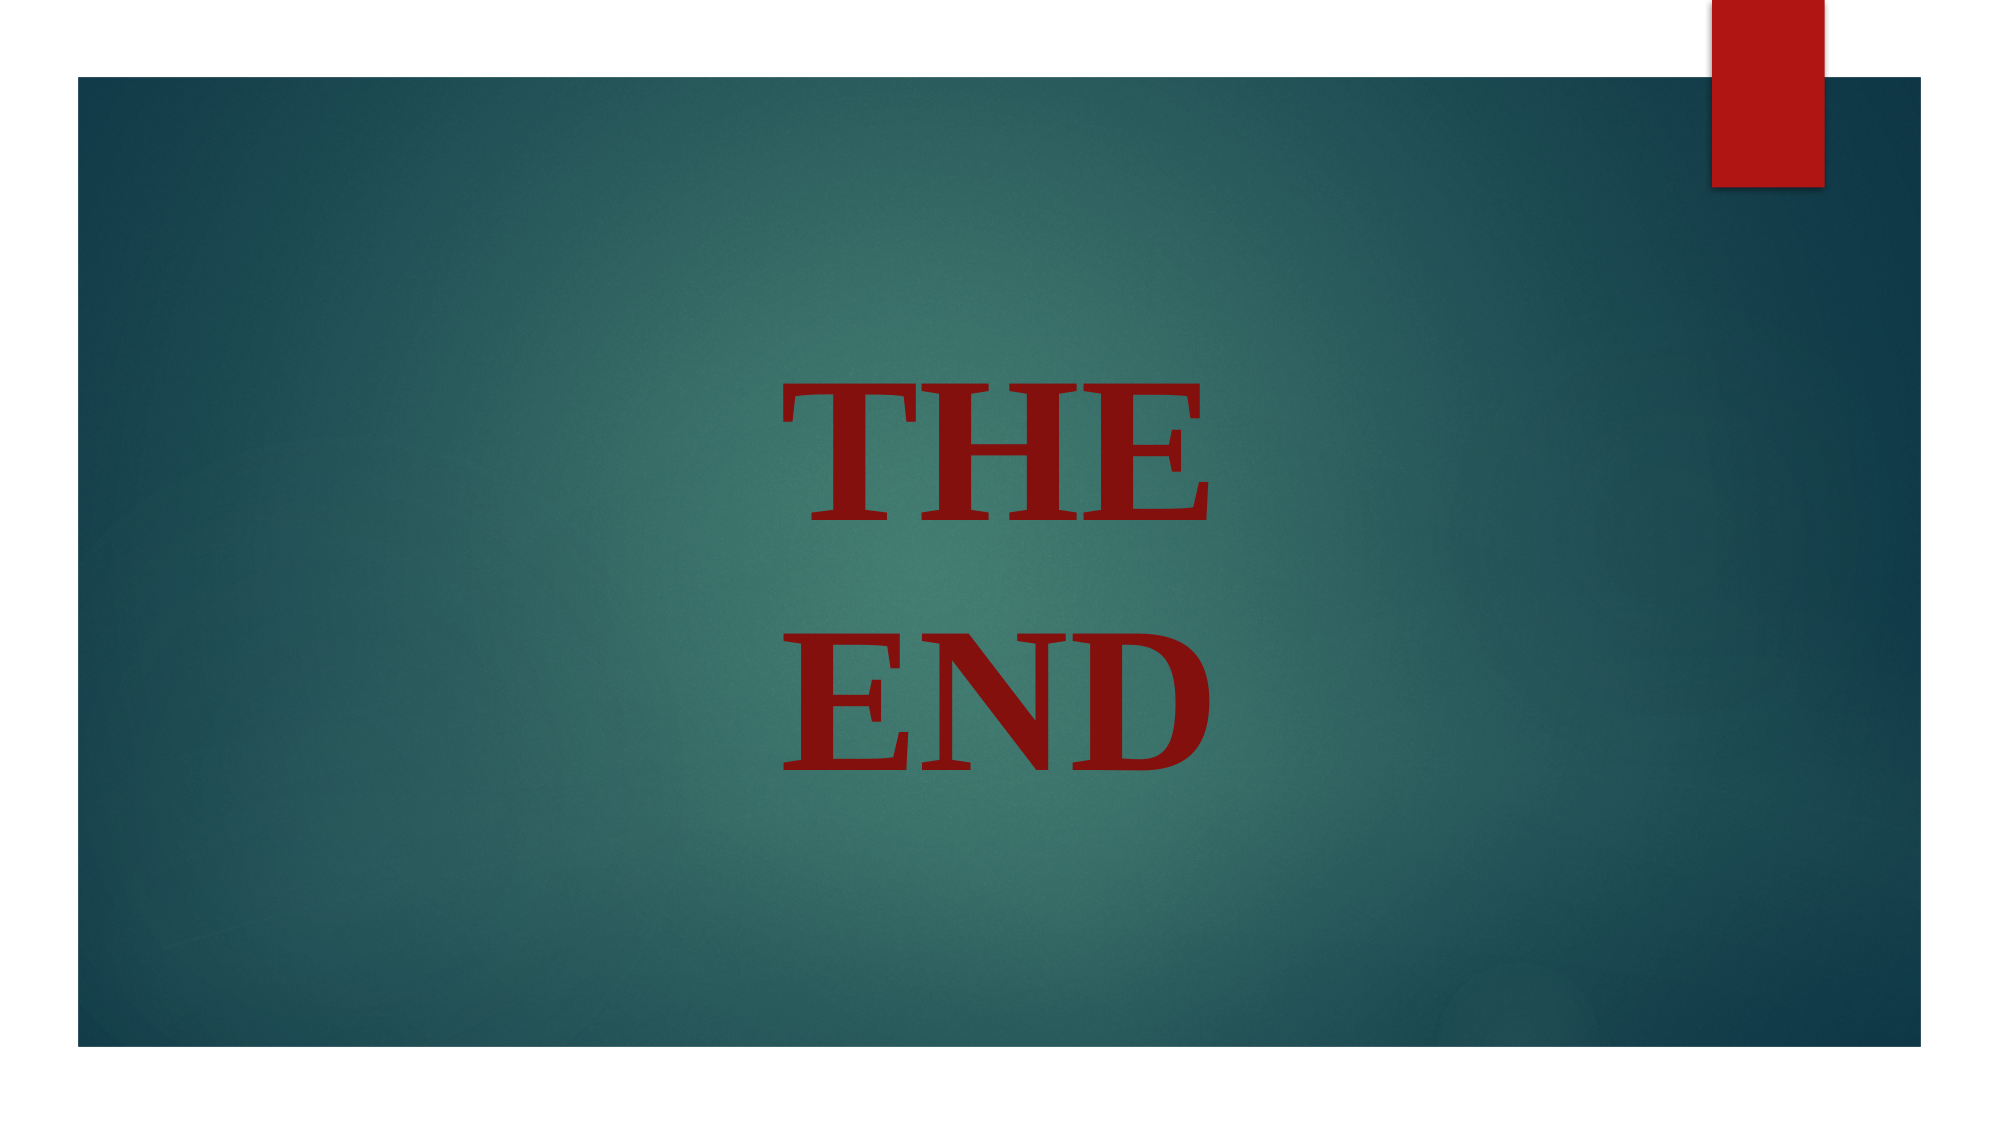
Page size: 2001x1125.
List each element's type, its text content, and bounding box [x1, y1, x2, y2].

text_box The End [0, 305, 2000, 820]
